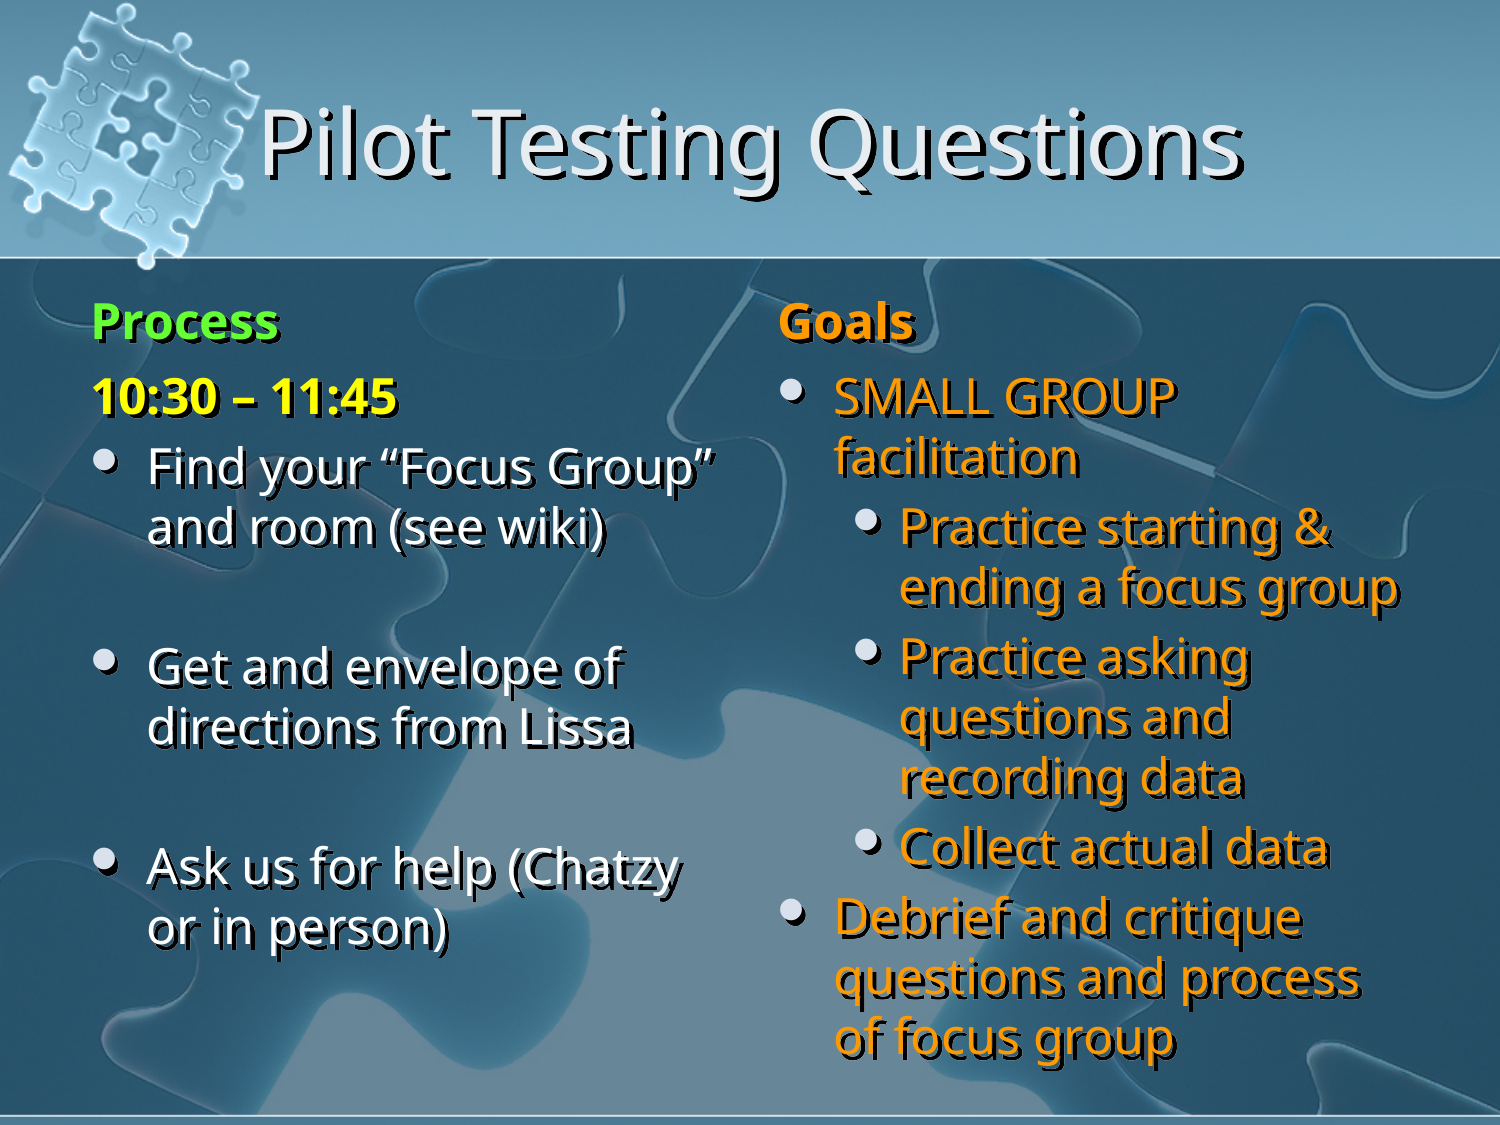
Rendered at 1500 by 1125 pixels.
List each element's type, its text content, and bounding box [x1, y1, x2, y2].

list Process [74, 251, 738, 356]
title Pilot Testing Questions [74, 44, 1426, 233]
picture [0, 0, 1500, 1125]
list Goals [761, 251, 1426, 356]
list 10:30 – 11:45 Find your “Focus Group” and room (see wiki) Get and envelope of directions from Lissa Ask us for help (Chatzy or in person) [74, 356, 738, 1006]
list SMALL GROUP facilitation Practice starting & ending a focus group Practice asking questions and recording data Collect actual data Debrief and critique questions and process of focus group [761, 356, 1426, 1006]
